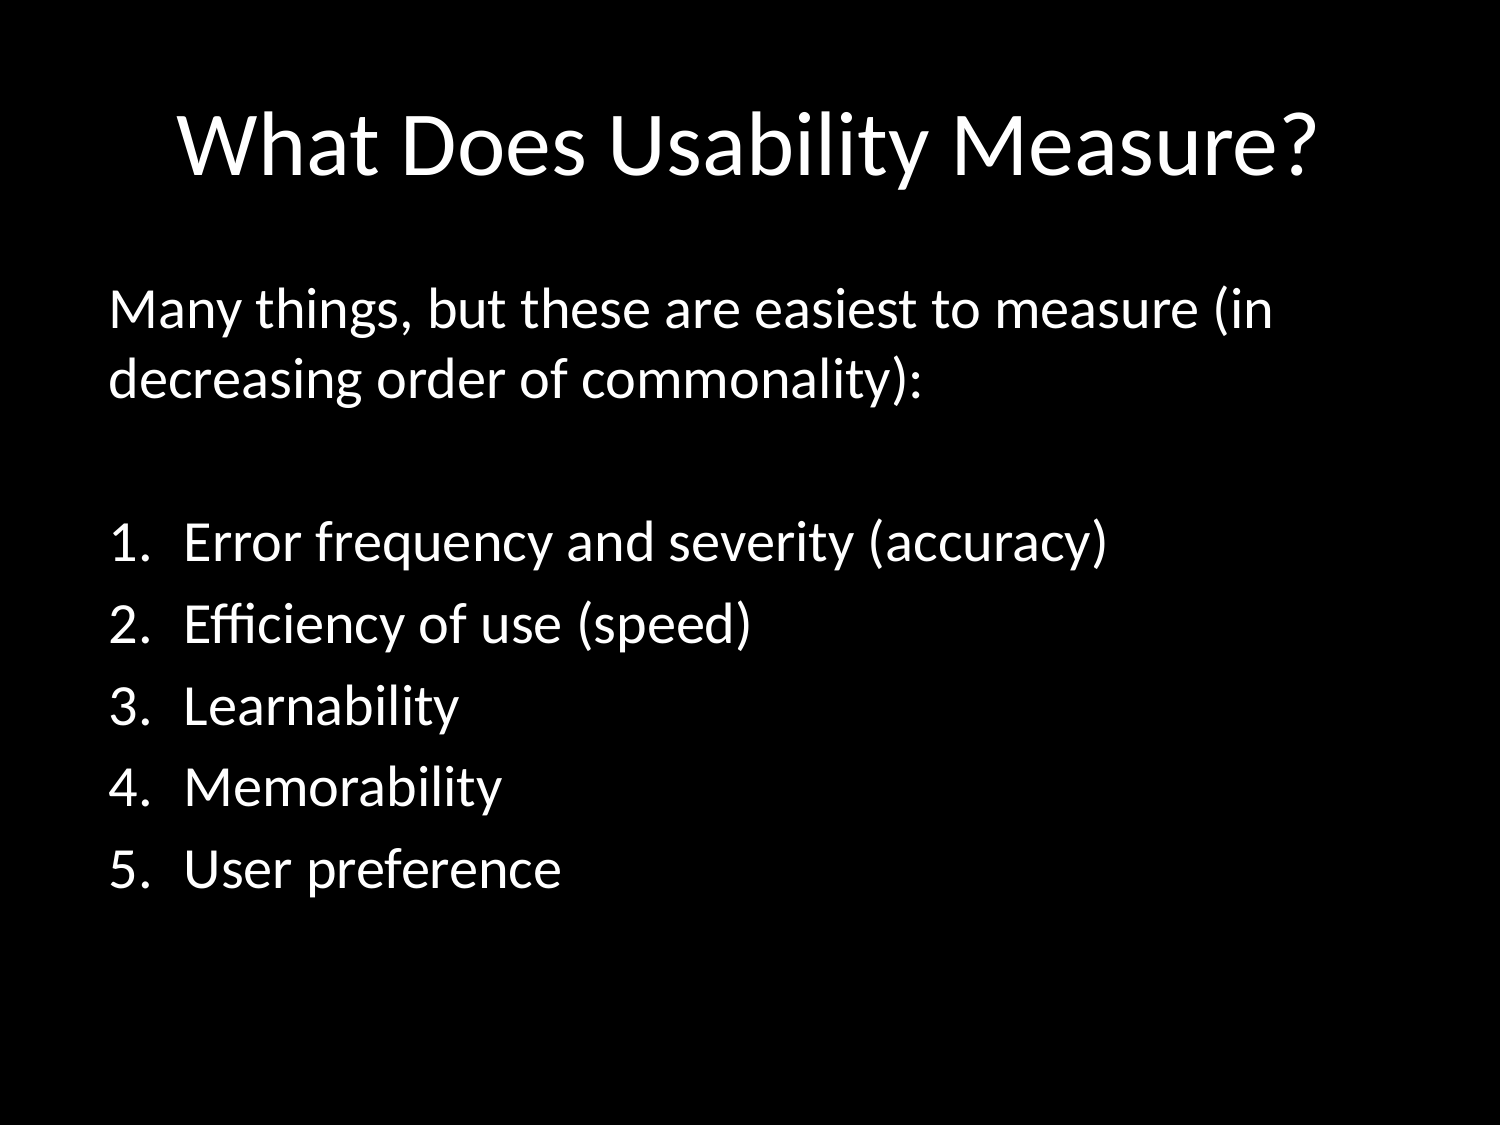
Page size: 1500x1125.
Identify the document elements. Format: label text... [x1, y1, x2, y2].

title What Does Usability Measure? [75, 45, 1425, 233]
list Many things, but these are easiest to measure (in decreasing order of commonality): Error frequency and severity (accuracy) Efficiency of use (speed) Learnability Memorability User preference [75, 262, 1425, 1005]
